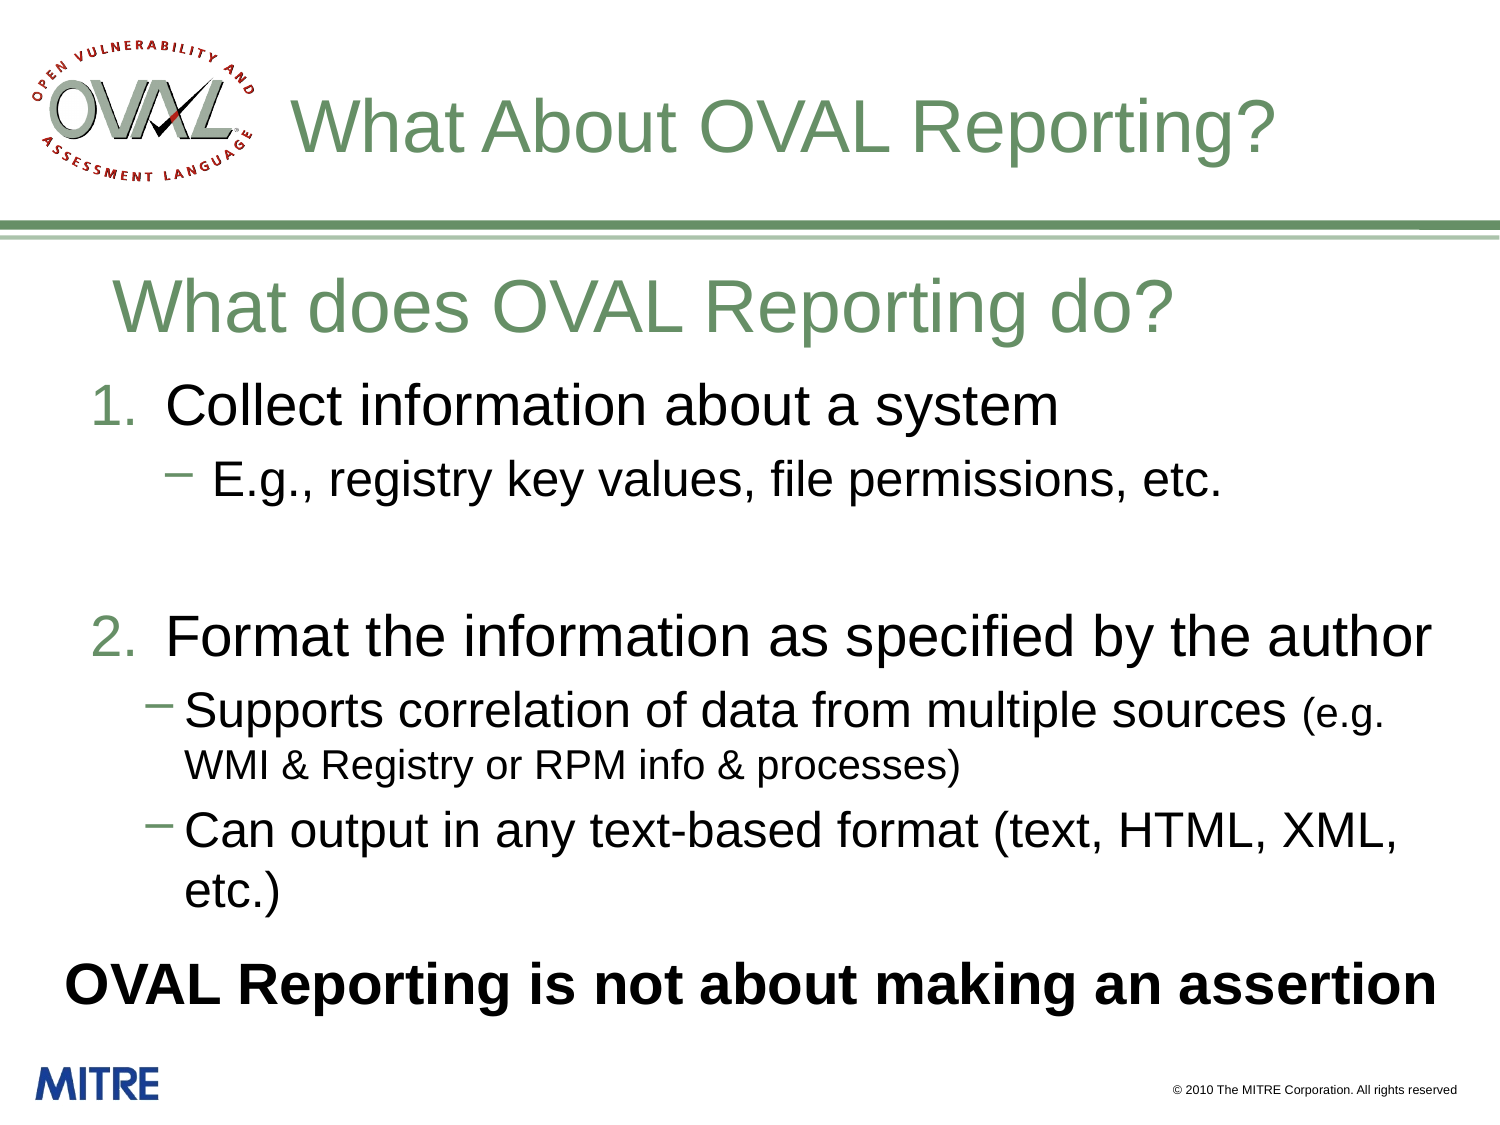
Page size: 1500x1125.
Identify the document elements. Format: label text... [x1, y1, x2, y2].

picture [30, 1064, 163, 1106]
picture [0, 0, 313, 238]
title What About OVAL Reporting? [274, 44, 1438, 201]
text_box OVAL Reporting is not about making an assertion [49, 939, 1463, 1024]
text_box What does OVAL Reporting do? [97, 249, 1191, 355]
list Collect information about a system E.g., registry key values, file permissions, etc. Format the information as specified by the author Supports correlation of data from multiple sources (e.g. WMI & Registry or RPM info & processes) Can output in any text-based format (text, HTML, XML, etc.) [74, 358, 1476, 938]
